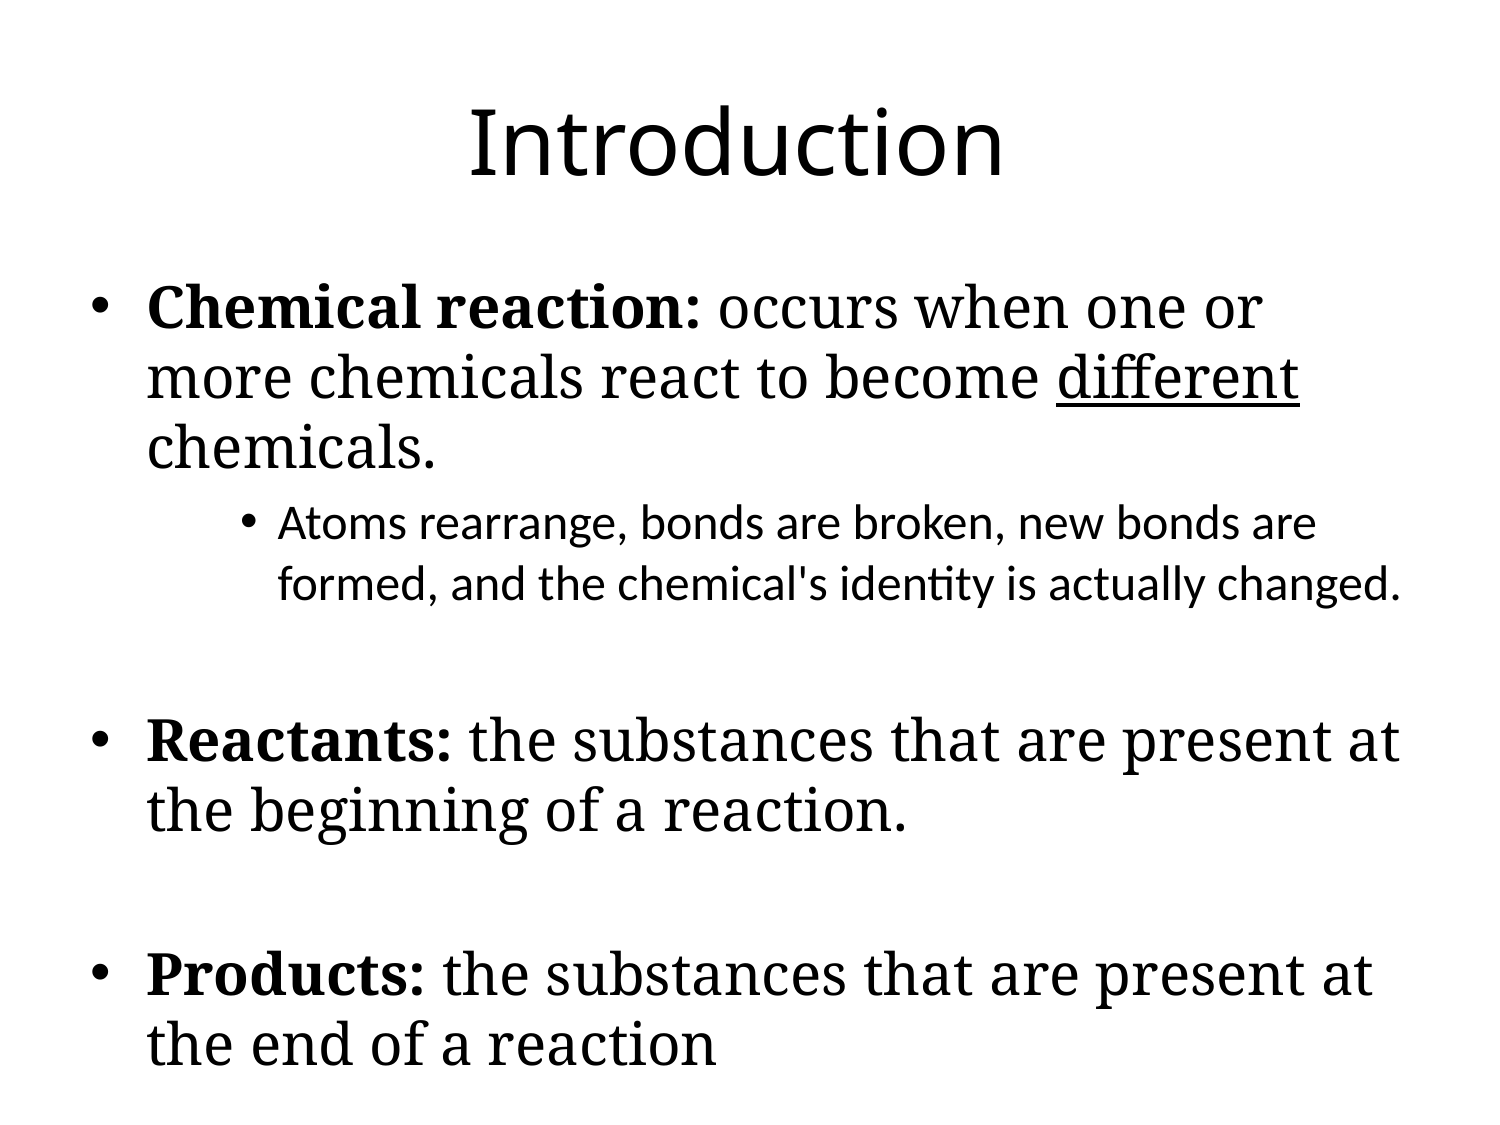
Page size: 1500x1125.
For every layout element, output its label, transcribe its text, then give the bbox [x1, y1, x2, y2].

title Introduction [75, 45, 1425, 233]
list Chemical reaction: occurs when one or more chemicals react to become different chemicals. Atoms rearrange, bonds are broken, new bonds are formed, and the chemical's identity is actually changed. Reactants: the substances that are present at the beginning of a reaction. Products: the substances that are present at the end of a reaction [75, 262, 1425, 1005]
